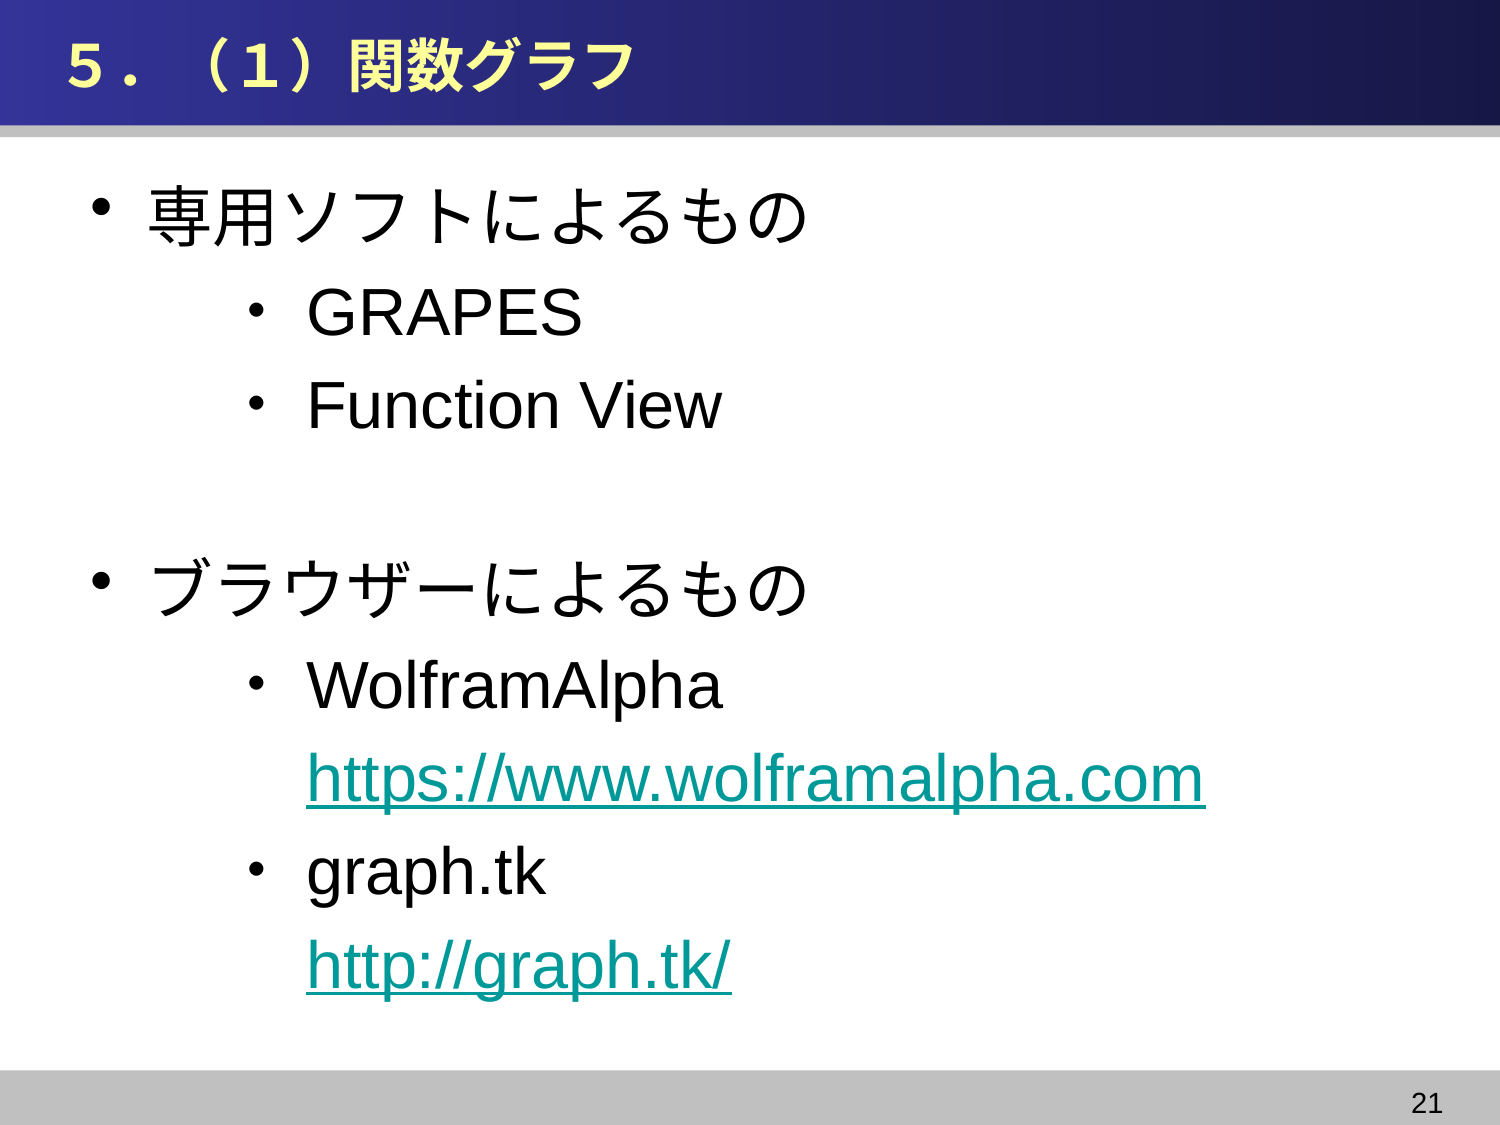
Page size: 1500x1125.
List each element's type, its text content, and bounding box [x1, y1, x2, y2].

list 専用ソフトによるもの ・GRAPES ・Function View ブラウザーによるもの ・WolframAlpha https://www.wolframalpha.com ・graph.tk http://graph.tk/ [75, 167, 1424, 1047]
title ５．（１）関数グラフ [41, 23, 1067, 105]
slide_number 21 [1108, 1085, 1459, 1118]
